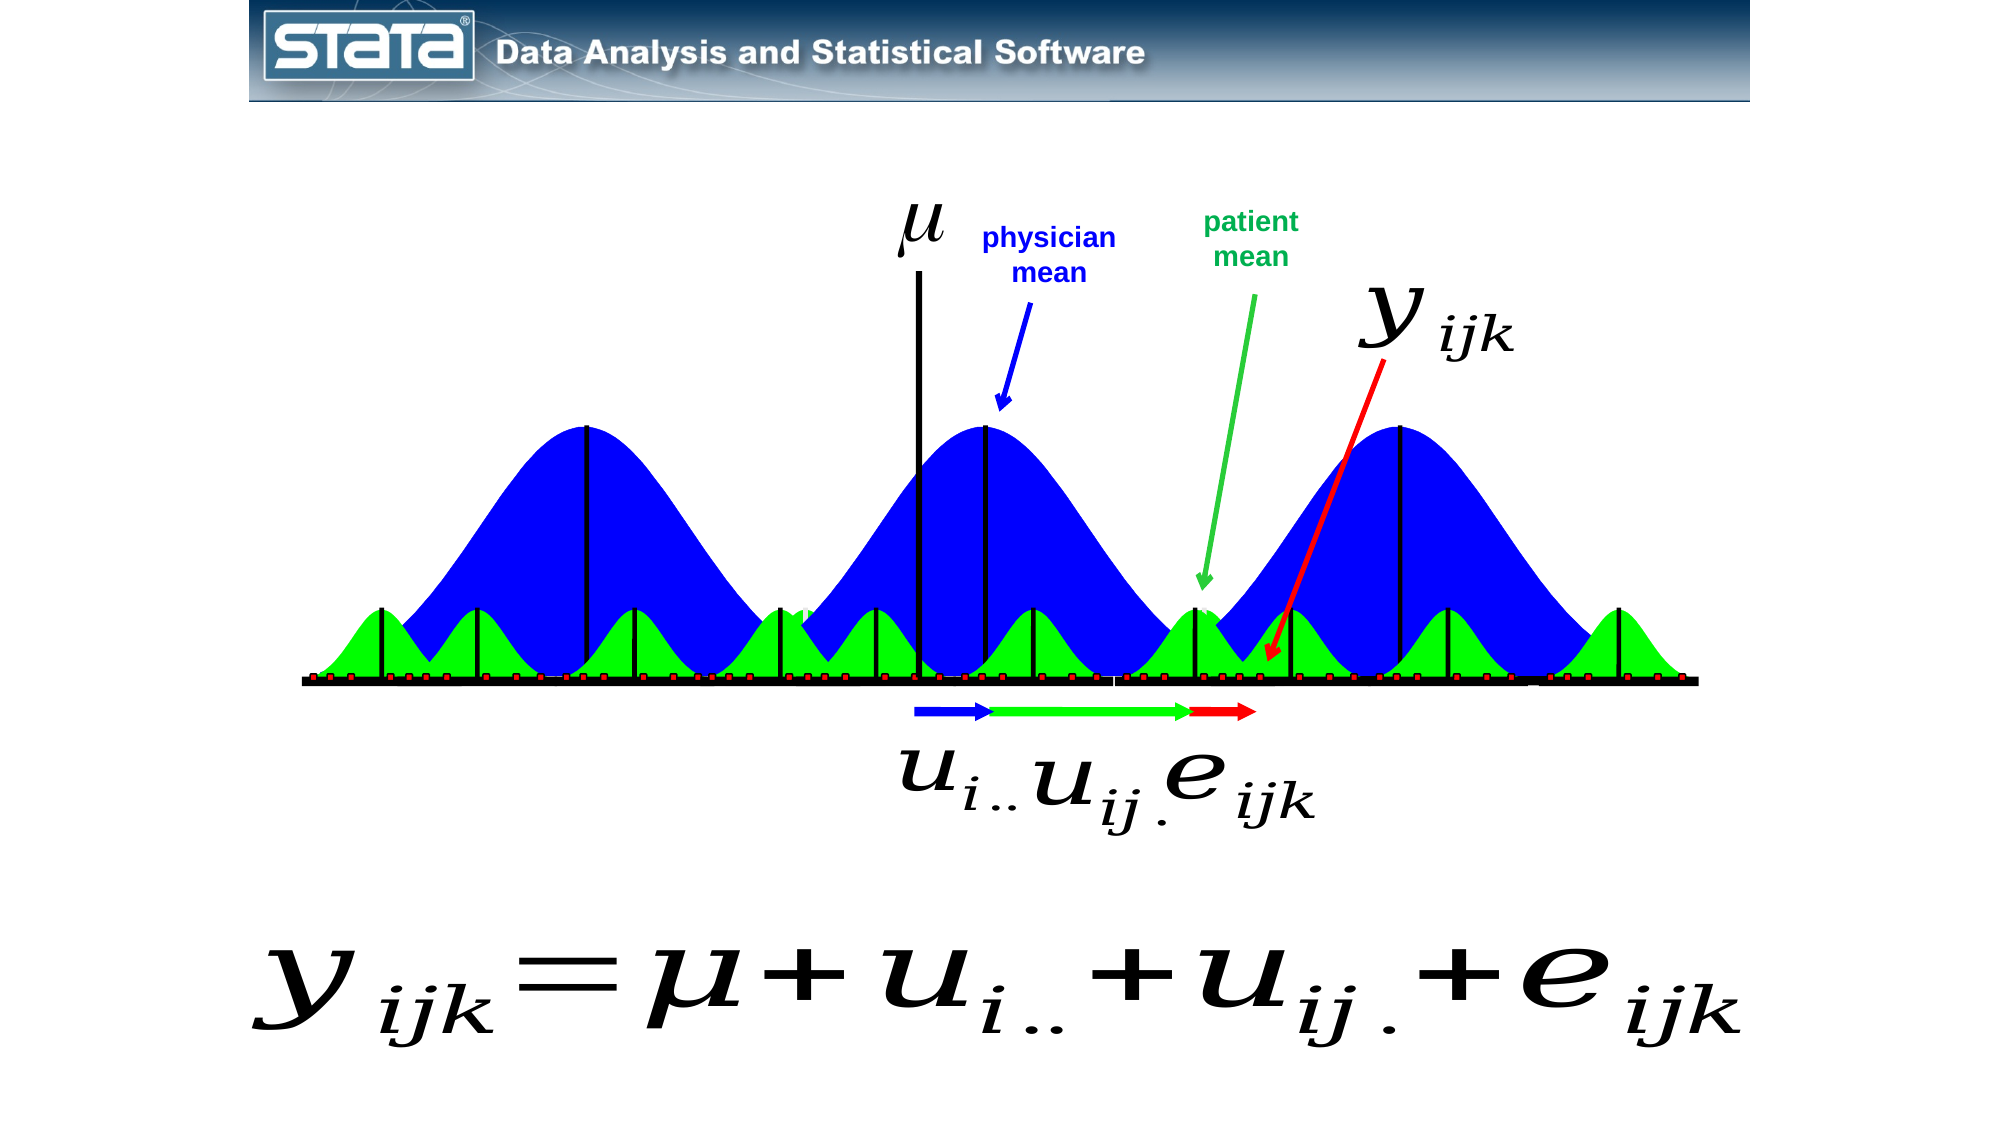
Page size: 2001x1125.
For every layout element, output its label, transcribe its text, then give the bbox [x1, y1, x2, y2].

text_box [306, 386, 1694, 692]
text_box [1202, 296, 1255, 591]
text_box physician mean [967, 210, 1132, 296]
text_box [881, 186, 965, 277]
text_box patient mean [1188, 194, 1314, 280]
picture [249, 0, 1750, 102]
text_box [1267, 361, 1384, 662]
text_box [995, 707, 1194, 716]
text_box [999, 305, 1030, 412]
text_box [1194, 707, 1257, 716]
text_box [919, 707, 995, 716]
